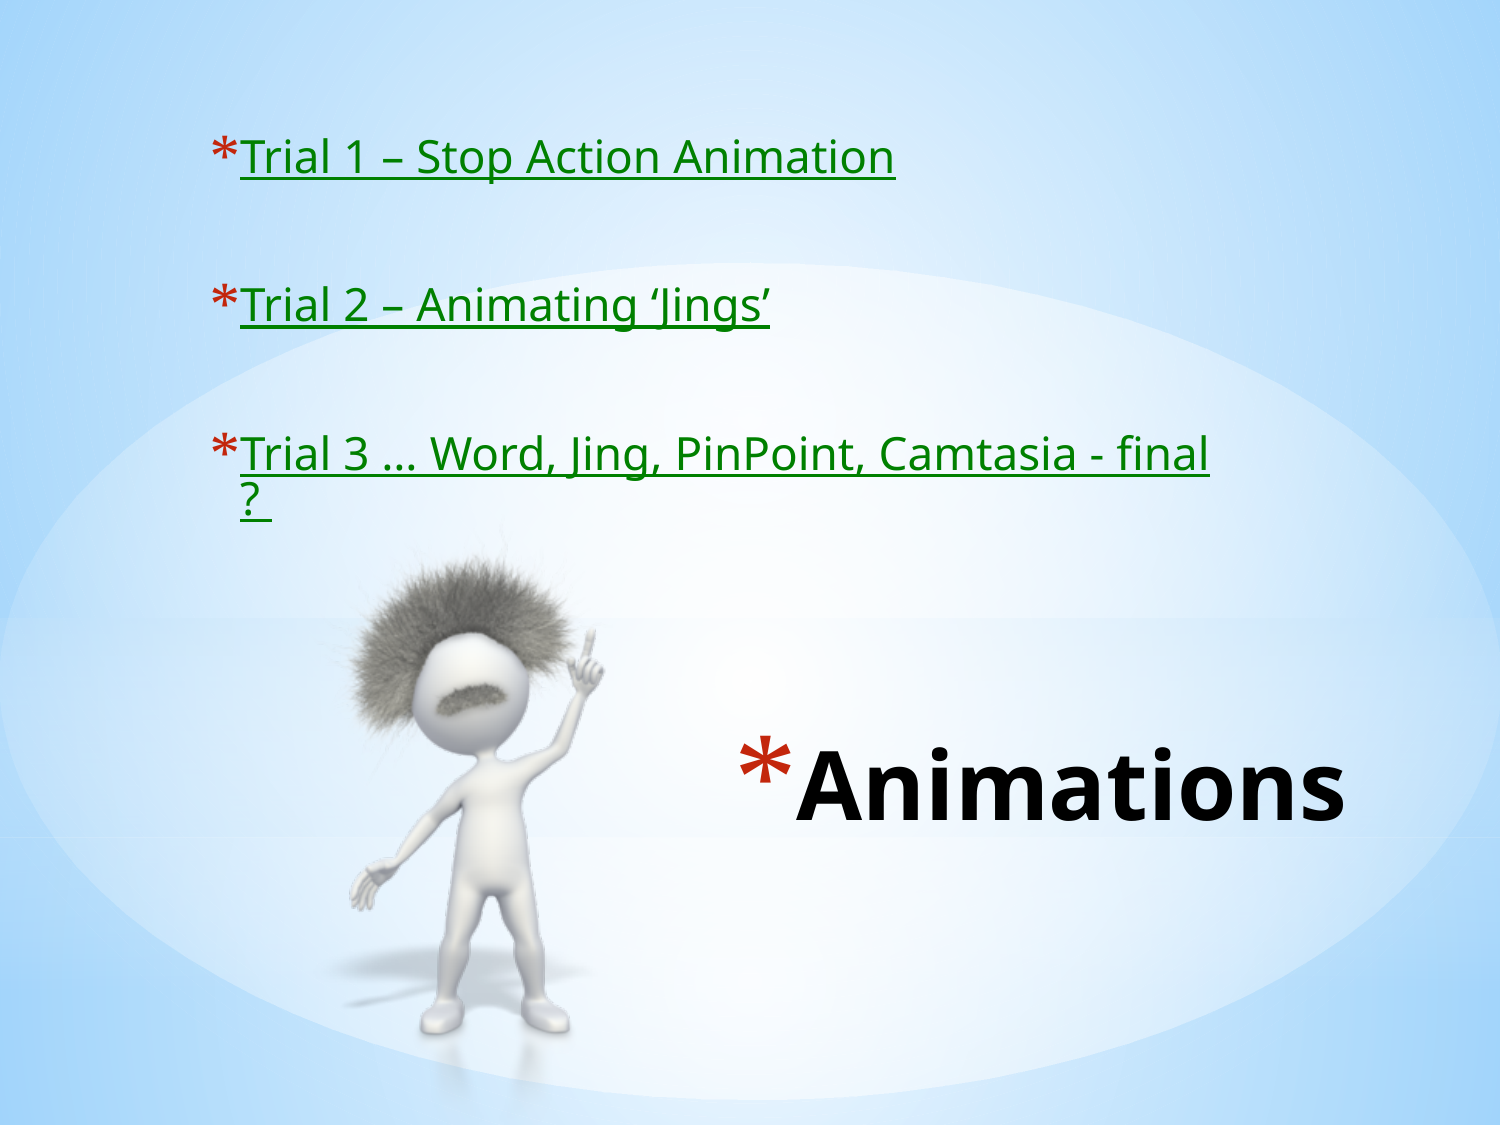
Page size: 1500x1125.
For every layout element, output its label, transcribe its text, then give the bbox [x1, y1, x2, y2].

picture [302, 507, 613, 1125]
title Animations [617, 717, 1363, 905]
list Trial 1 – Stop Action Animation Trial 2 – Animating ‘Jings’ Trial 3 … Word, Jing, PinPoint, Camtasia - final? [187, 120, 1238, 690]
